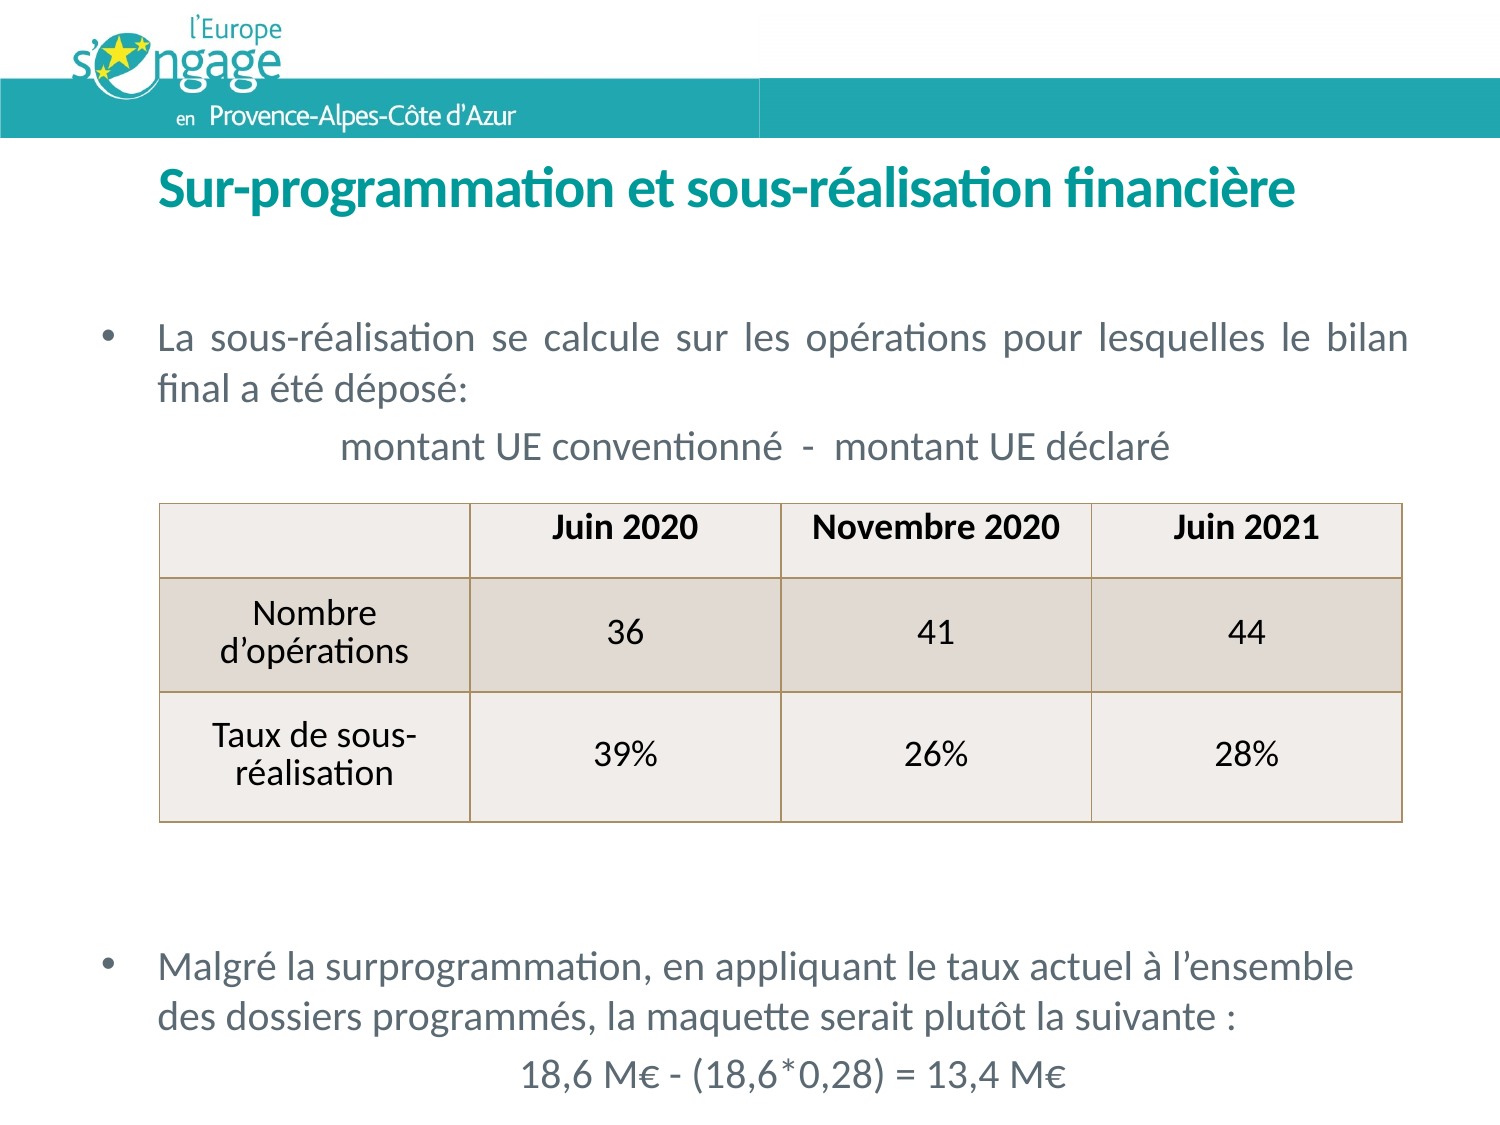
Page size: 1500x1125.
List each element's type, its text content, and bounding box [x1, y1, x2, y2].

table_header Juin 2021 [1092, 504, 1401, 577]
table_cell 36 [471, 579, 780, 691]
table_cell 26% [782, 693, 1091, 821]
table_header Novembre 2020 [782, 504, 1091, 577]
list La sous-réalisation se calcule sur les opérations pour lesquelles le bilan final a été déposé: montant UE conventionné - montant UE déclaré Malgré la surprogrammation, en appliquant le taux actuel à l’ensemble des dossiers programmés, la maquette serait plutôt la suivante : 18,6 M€ - (18,6*0,28) = 13,4 M€ [85, 302, 1425, 1106]
table_cell Nombre d’opérations [160, 579, 469, 691]
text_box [0, 14, 1500, 138]
table_cell 44 [1092, 579, 1401, 691]
table_cell 41 [782, 579, 1091, 691]
table_header [160, 504, 469, 577]
table_cell Taux de sous-réalisation [160, 693, 469, 821]
table_cell 28% [1092, 693, 1401, 821]
text_box Sur-programmation et sous-réalisation financière [52, 152, 1403, 227]
table_cell 39% [471, 693, 780, 821]
table_header Juin 2020 [471, 504, 780, 577]
